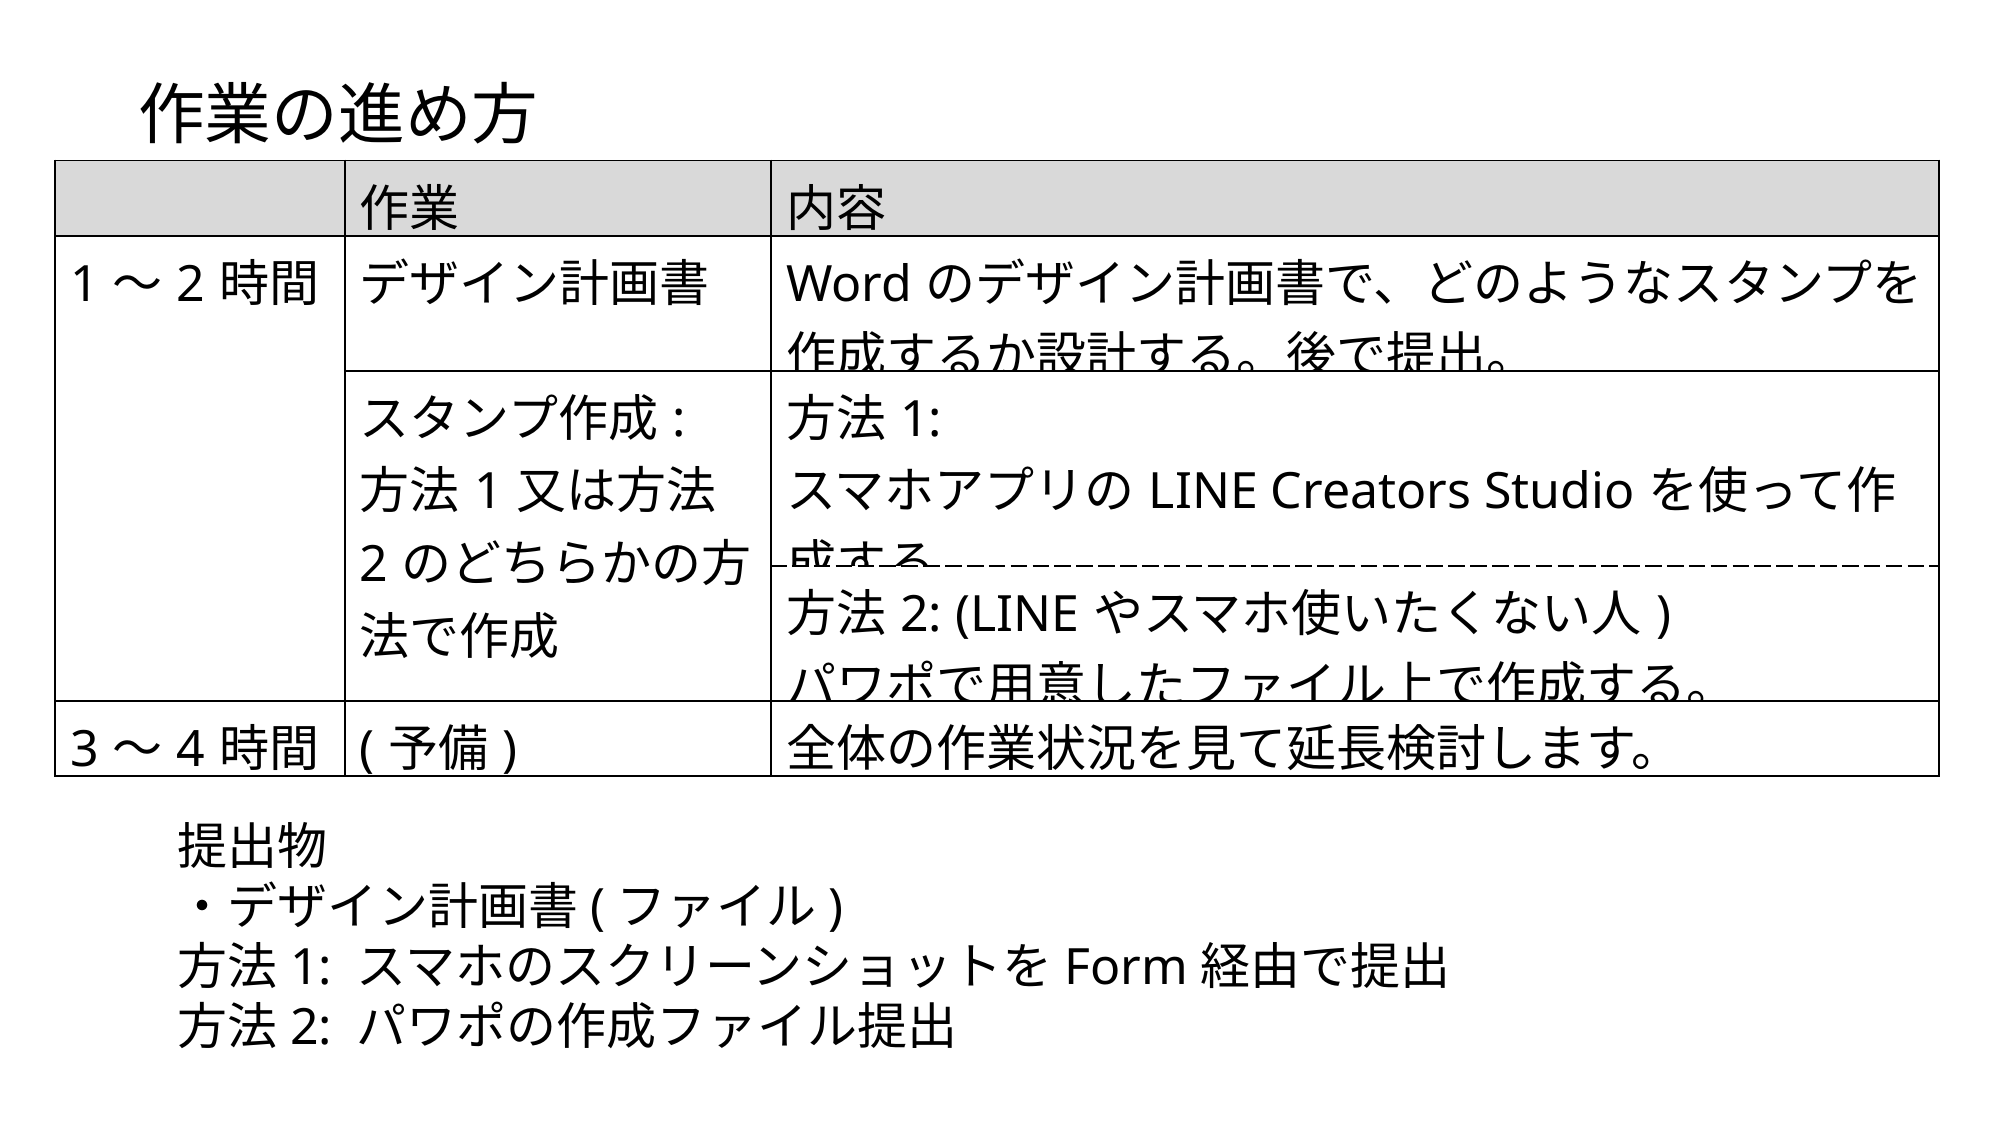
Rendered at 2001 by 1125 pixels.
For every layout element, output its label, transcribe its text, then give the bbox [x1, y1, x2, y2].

table_cell スタンプ作成: 方法1又は方法2のどちらかの方法で作成 [346, 372, 770, 700]
table_cell 全体の作業状況を見て延長検討します。 [772, 702, 1938, 775]
table_cell 方法2: (LINEやスマホ使いたくない人) パワポで用意したファイル上で作成する。 [772, 566, 1938, 700]
table_header [56, 161, 344, 235]
table_cell (予備) [346, 702, 770, 775]
text_box 提出物 ・デザイン計画書(ファイル) 方法1: スマホのスクリーンショットをForm経由で提出 方法2: パワポの作成ファイル提出 [163, 806, 1724, 1062]
table_cell Wordのデザイン計画書で、どのようなスタンプを作成するか設計する。後で提出。 [772, 237, 1938, 370]
table_cell 1～2時間 [56, 237, 344, 700]
table_header 作業 [346, 161, 770, 235]
table_header 内容 [772, 161, 1938, 235]
table_cell デザイン計画書 [346, 237, 770, 370]
table_cell 方法1: スマホアプリのLINE Creators Studioを使って作成する。 [772, 372, 1938, 566]
table_cell 3～4時間 [56, 702, 344, 775]
text_box 作業の進め方 [123, 64, 1332, 160]
